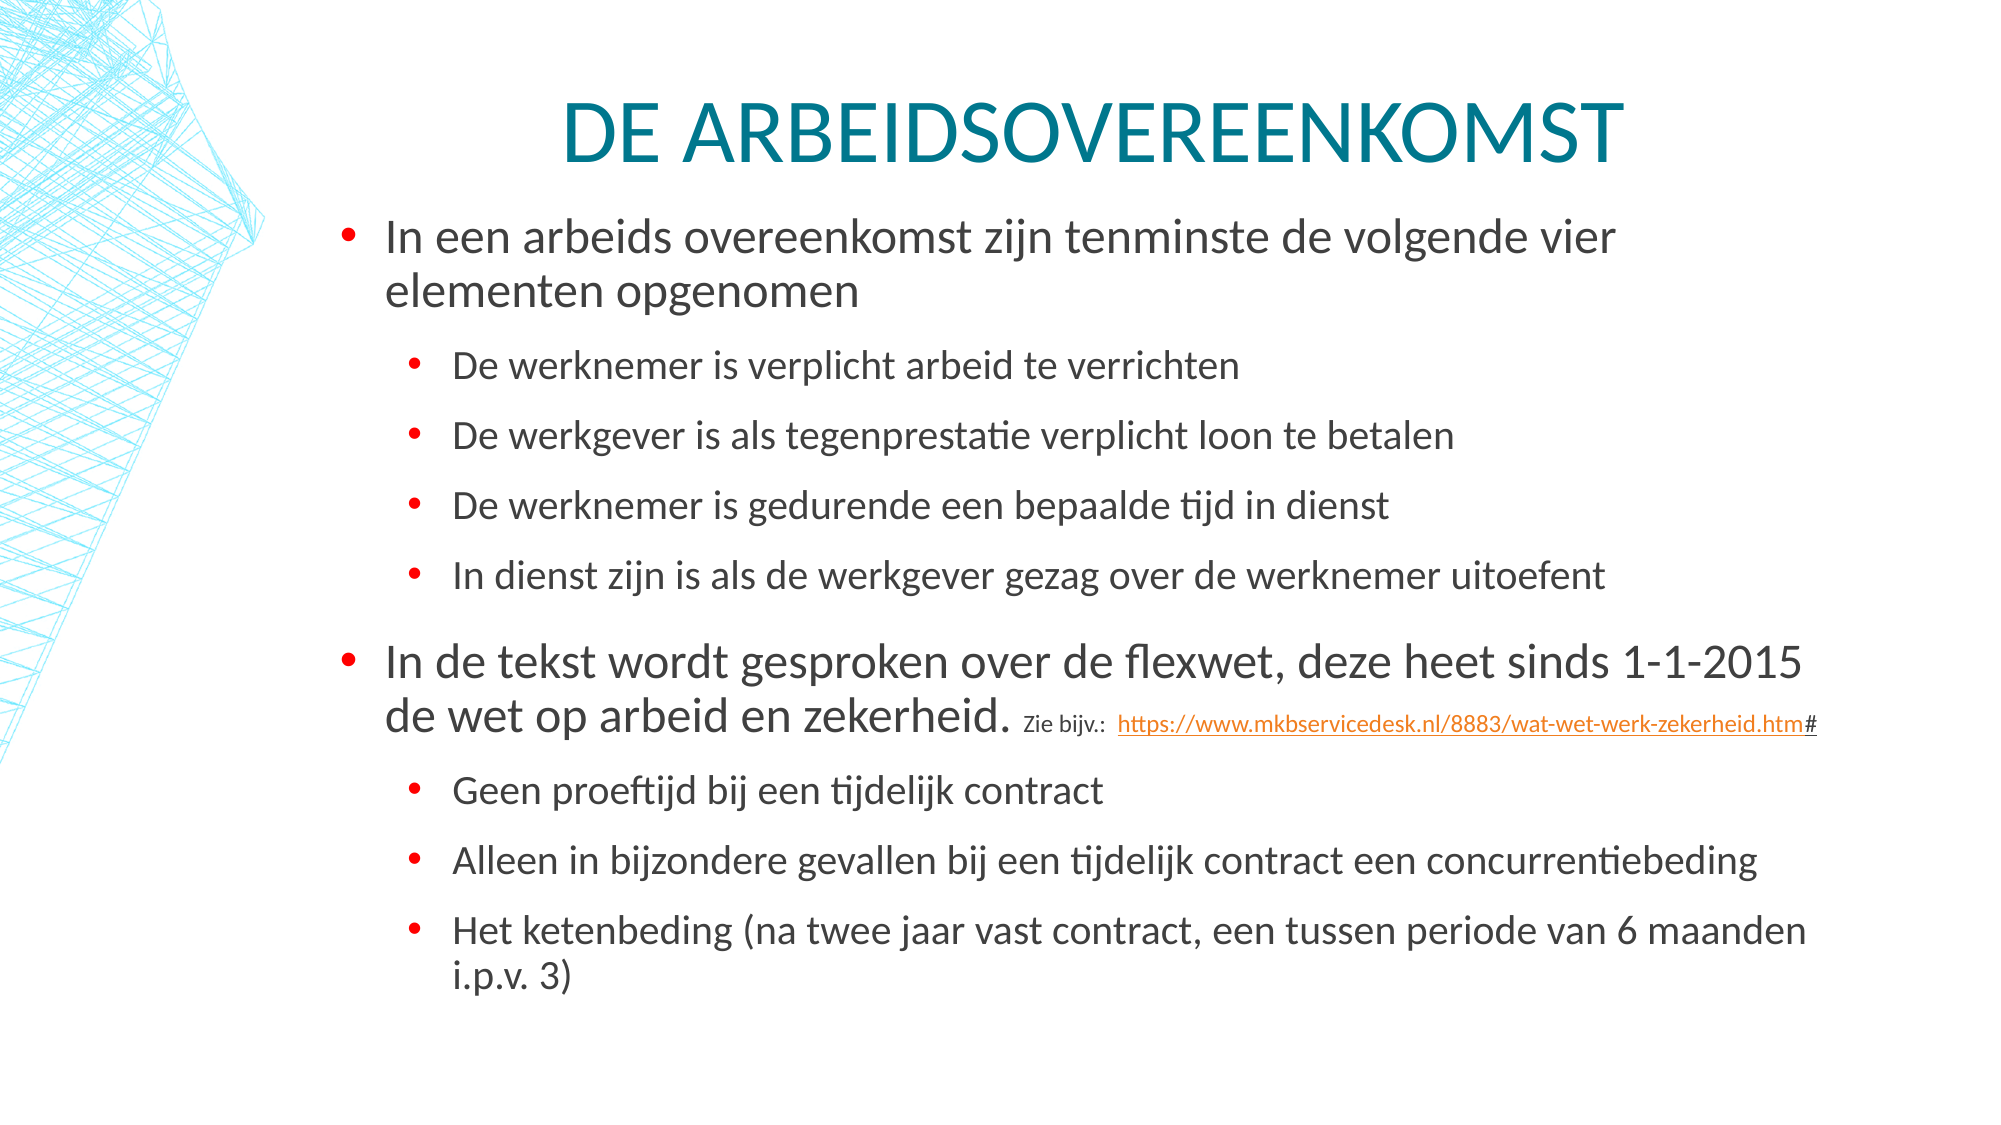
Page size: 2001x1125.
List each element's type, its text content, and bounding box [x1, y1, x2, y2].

list In een arbeids overeenkomst zijn tenminste de volgende vier elementen opgenomen De werknemer is verplicht arbeid te verrichten De werkgever is als tegenprestatie verplicht loon te betalen De werknemer is gedurende een bepaalde tijd in dienst In dienst zijn is als de werkgever gezag over de werknemer uitoefent In de tekst wordt gesproken over de flexwet, deze heet sinds 1-1-2015 de wet op arbeid en zekerheid. Zie bijv.: https://www.mkbservicedesk.nl/8883/wat-wet-werk-zekerheid.htm# Geen proeftijd bij een tijdelijk contract Alleen in bijzondere gevallen bij een tijdelijk contract een concurrentiebeding Het ketenbeding (na twee jaar vast contract, een tussen periode van 6 maanden i.p.v. 3) [324, 202, 1863, 1062]
title De arbeidsovereenkomst [324, 62, 1863, 189]
picture [0, 0, 2001, 1125]
